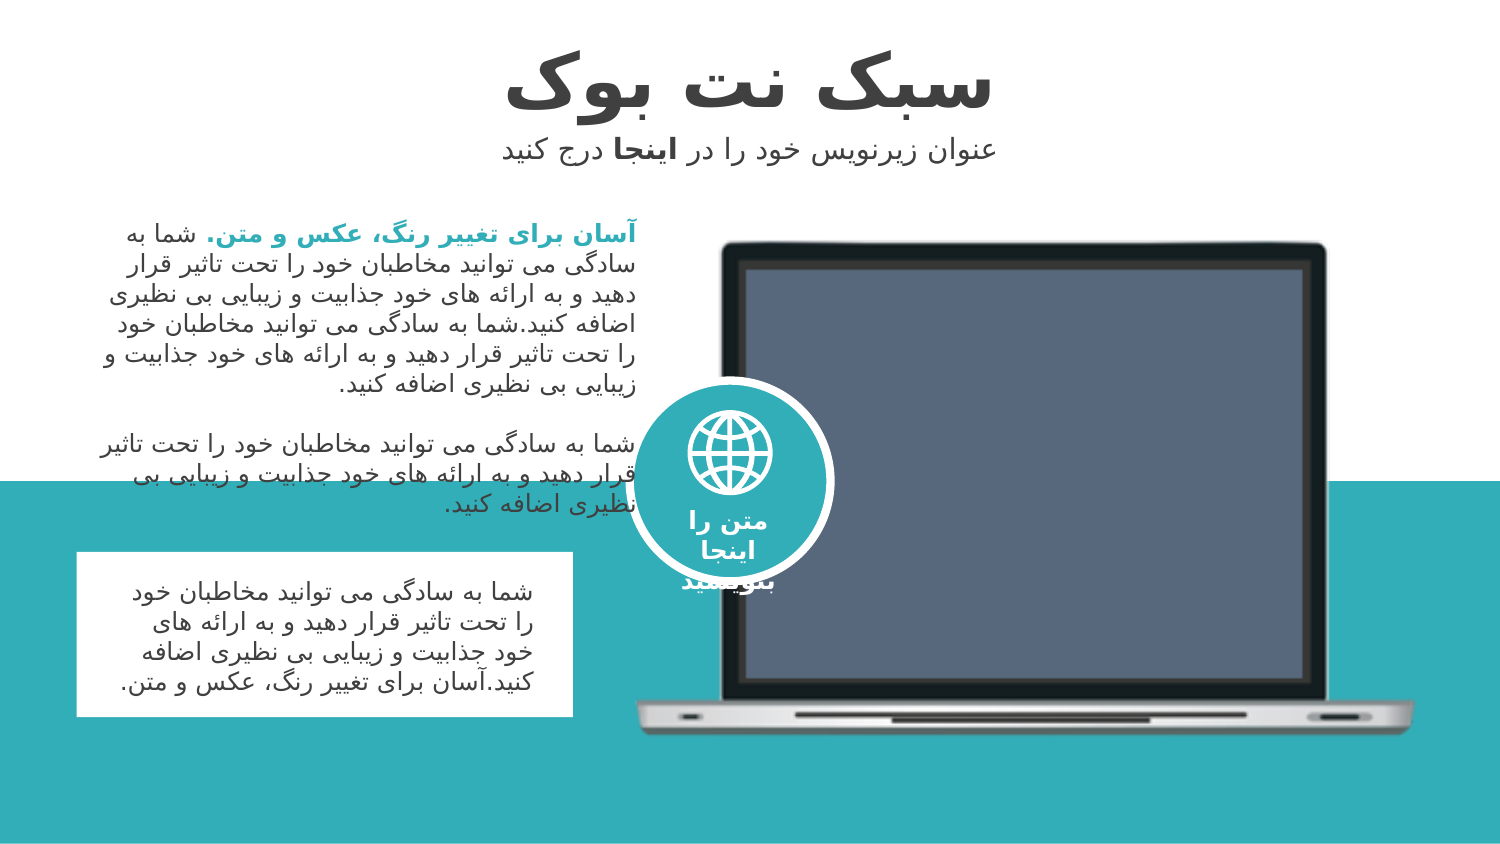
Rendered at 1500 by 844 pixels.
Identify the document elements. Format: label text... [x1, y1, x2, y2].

list سبک نت بوک [0, 29, 1500, 124]
picture [419, 185, 1500, 789]
text_box آسان برای تغییر رنگ، عکس و متن. شما به سادگی می توانید مخاطبان خود را تحت تاثیر قرار دهید و به ارائه های خود جذابیت و زیبایی بی نظیری اضافه کنید.شما به سادگی می توانید مخاطبان خود را تحت تاثیر قرار دهید و به ارائه های خود جذابیت و زیبایی بی نظیری اضافه کنید. شما به سادگی می توانید مخاطبان خود را تحت تاثیر قرار دهید و به ارائه های خود جذابیت و زیبایی بی نظیری اضافه کنید. [76, 210, 652, 525]
text_box [652, 378, 734, 496]
list عنوان زیرنویس خود را در اینجا درج کنید [0, 124, 1500, 172]
text_box متن را اینجا بنویسید [649, 496, 734, 602]
text_box [685, 407, 734, 496]
text_box شما به سادگی می توانید مخاطبان خود را تحت تاثیر قرار دهید و به ارائه های خود جذابیت و زیبایی بی نظیری اضافه کنید.آسان برای تغییر رنگ، عکس و متن. [100, 568, 550, 703]
text_box [637, 525, 649, 544]
